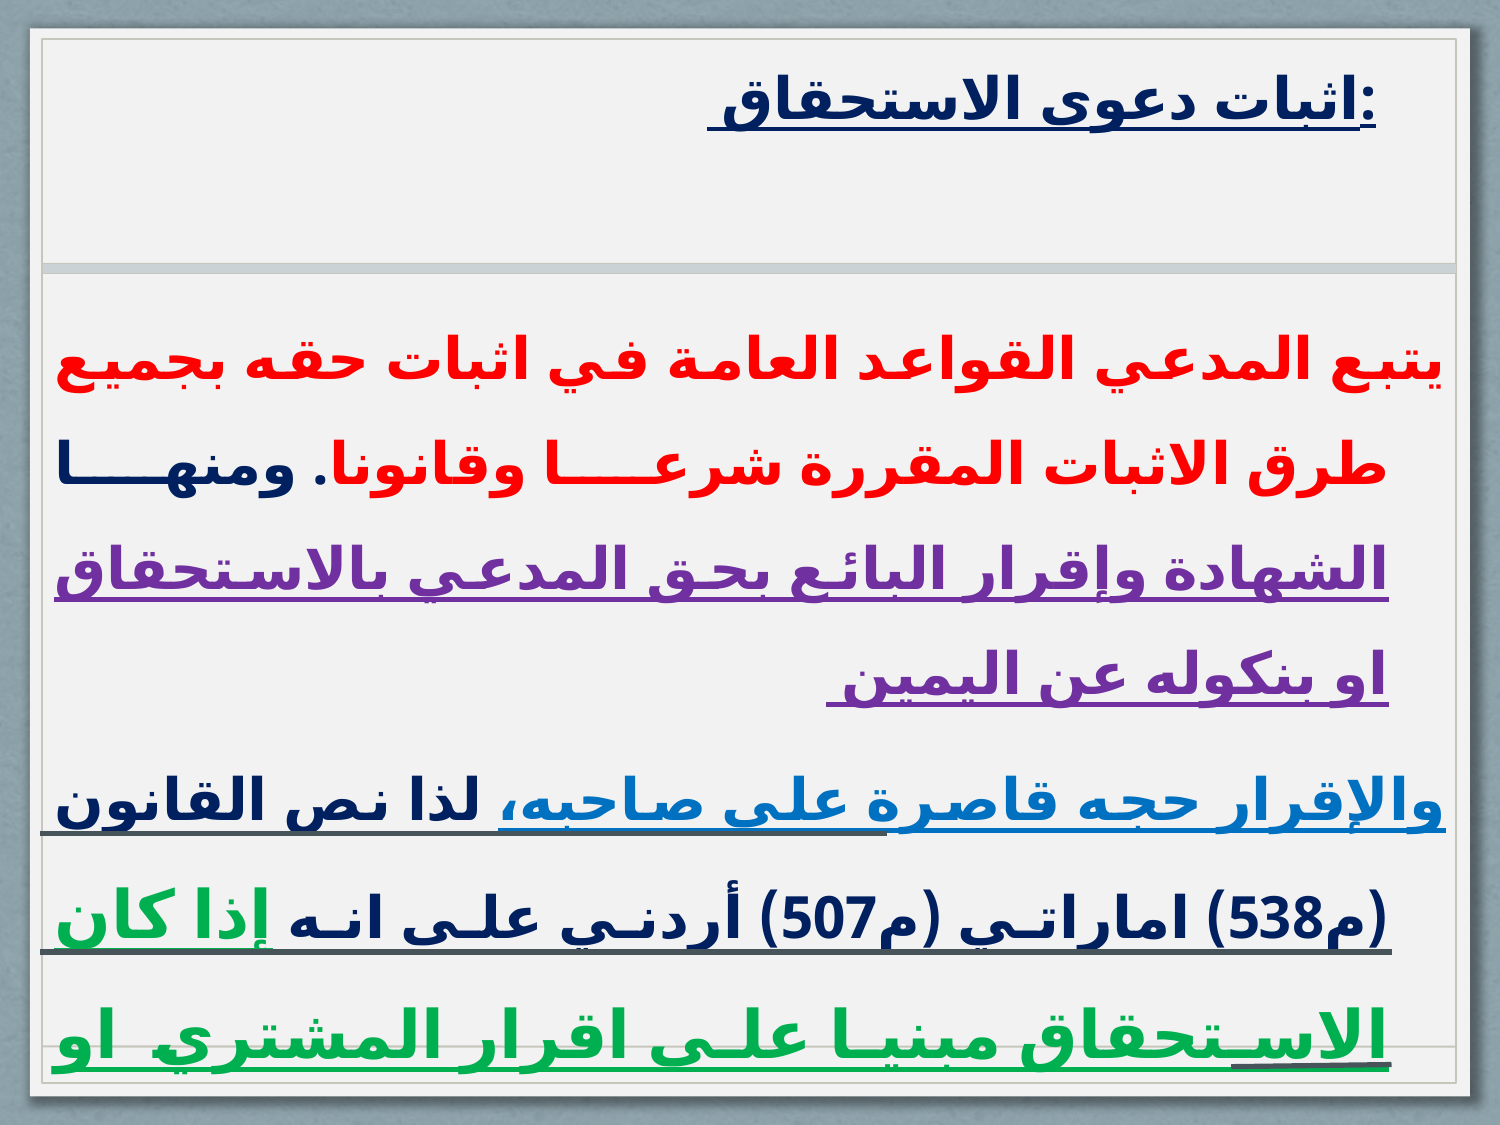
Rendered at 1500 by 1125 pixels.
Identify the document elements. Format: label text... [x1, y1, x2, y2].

text_box اثبات دعوى الاستحقاق: [108, 53, 1392, 259]
text_box يتبع المدعي القواعد العامة في اثبات حقه بجميع طرق الاثبات المقررة شرعا وقانونا. ومنها الشهادة وإقرار البائع بحق المدعي بالاستحقاق او بنكوله عن اليمين والإقرار حجه قاصرة على صاحبه، لذا نص القانون (م538) اماراتي (م507) أردني على انه إذا كان الاستحقاق مبنيا على اقرار المشتري او نكولة عن اليمين، فلا يجوز له الرجوع على البائع، وهذا مأخوذ من المذهب الحنفي. [39, 279, 1461, 1125]
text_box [1230, 1064, 1392, 1068]
